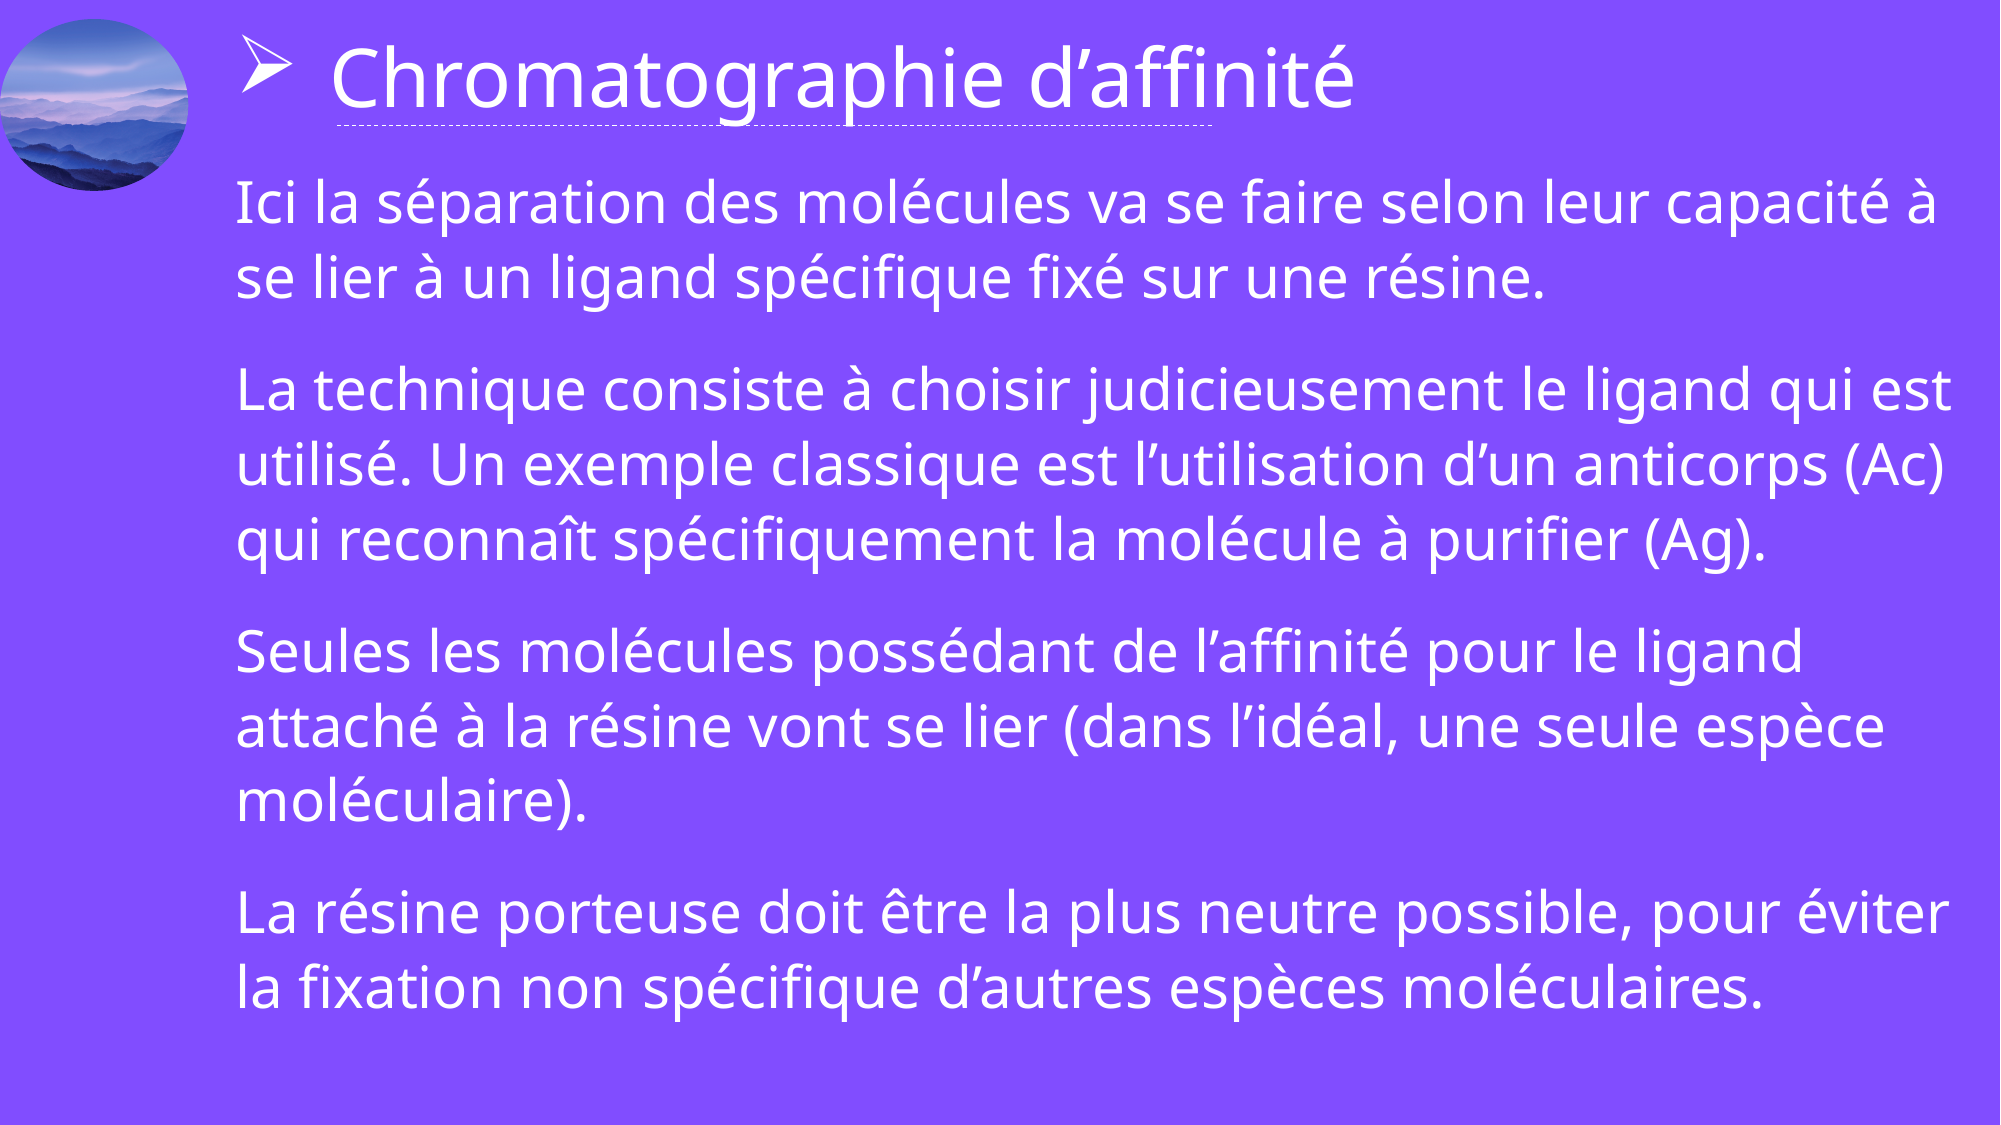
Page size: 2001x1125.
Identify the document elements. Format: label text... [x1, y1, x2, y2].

picture [0, 18, 189, 191]
subtitle Chromatographie d’affinité Ici la séparation des molécules va se faire selon leur capacité à se lier à un ligand spécifique fixé sur une résine. La technique consiste à choisir judicieusement le ligand qui est utilisé. Un exemple classique est l’utilisation d’un anticorps (Ac) qui reconnaît spécifiquement la molécule à purifier (Ag). Seules les molécules possédant de l’affinité pour le ligand attaché à la résine vont se lier (dans l’idéal, une seule espèce moléculaire). La résine porteuse doit être la plus neutre possible, pour éviter la fixation non spécifique d’autres espèces moléculaires. [235, 19, 2000, 1125]
